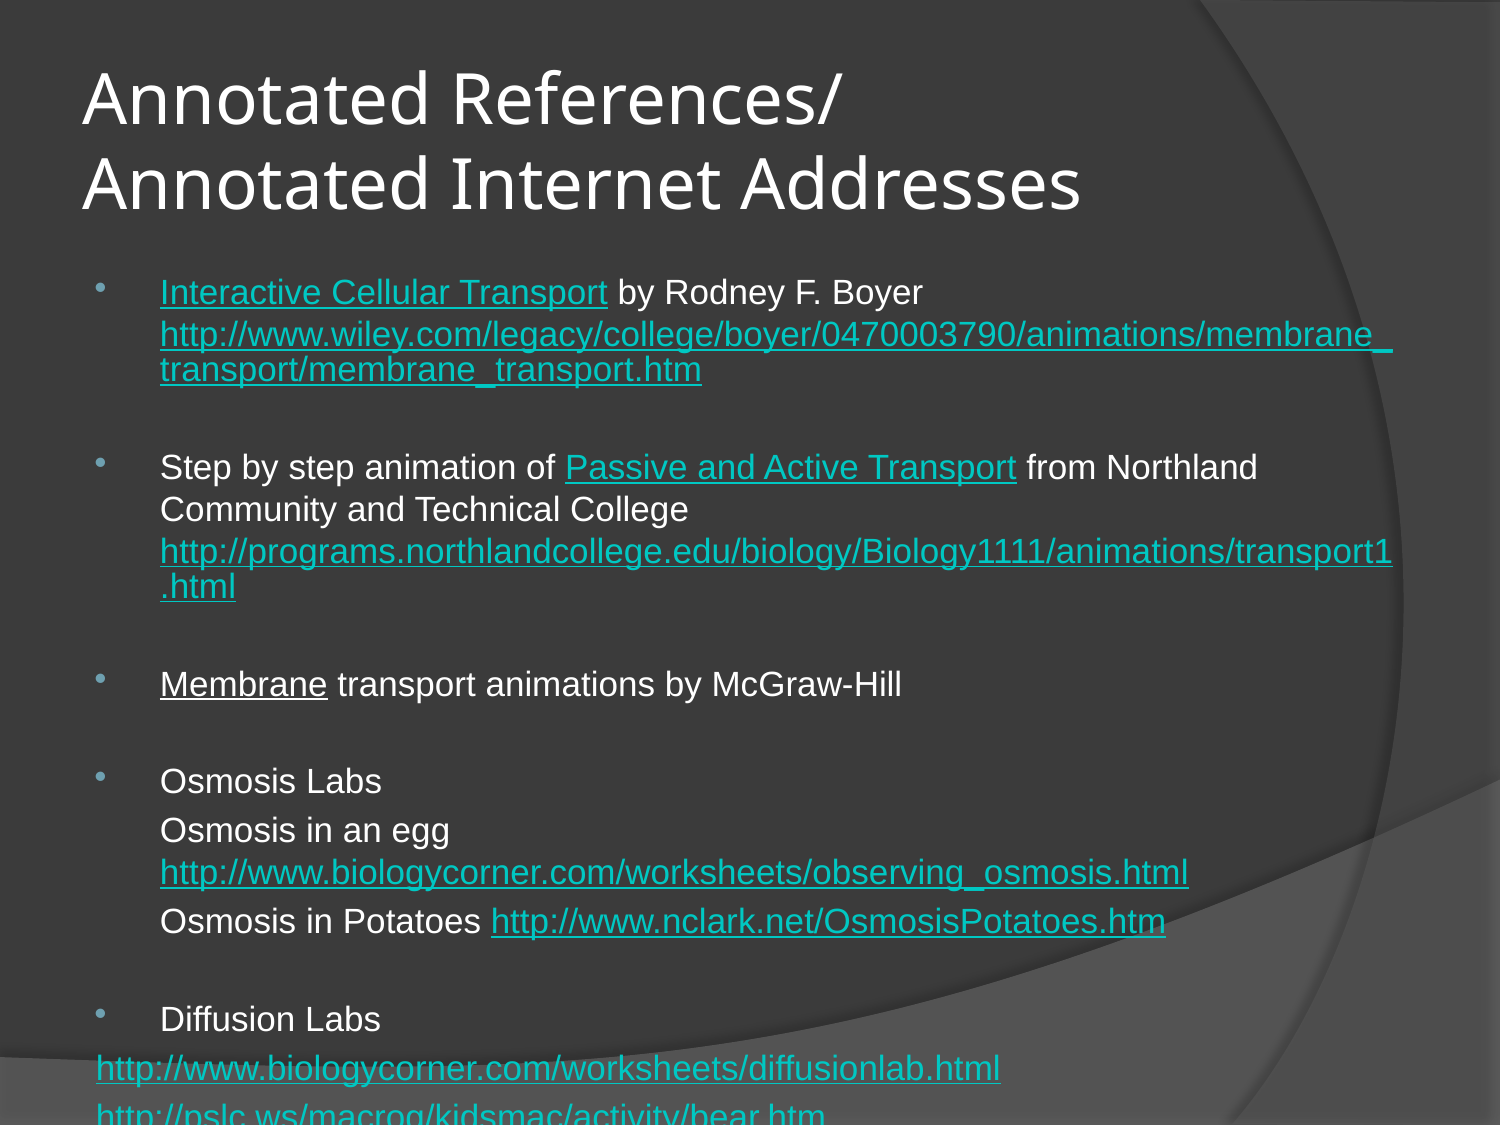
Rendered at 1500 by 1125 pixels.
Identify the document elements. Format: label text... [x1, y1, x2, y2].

title Annotated References/ Annotated Internet Addresses [75, 45, 1300, 233]
list Interactive Cellular Transport by Rodney F. Boyer http://www.wiley.com/legacy/college/boyer/0470003790/animations/membrane_transport/membrane_transport.htm Step by step animation of Passive and Active Transport from Northland Community and Technical College http://programs.northlandcollege.edu/biology/Biology1111/animations/transport1.html Membrane transport animations by McGraw-Hill Osmosis Labs Osmosis in an egg http://www.biologycorner.com/worksheets/observing_osmosis.html Osmosis in Potatoes http://www.nclark.net/OsmosisPotatoes.htm Diffusion Labs http://www.biologycorner.com/worksheets/diffusionlab.html http://pslc.ws/macrog/kidsmac/activity/bear.htm [75, 262, 1413, 1075]
